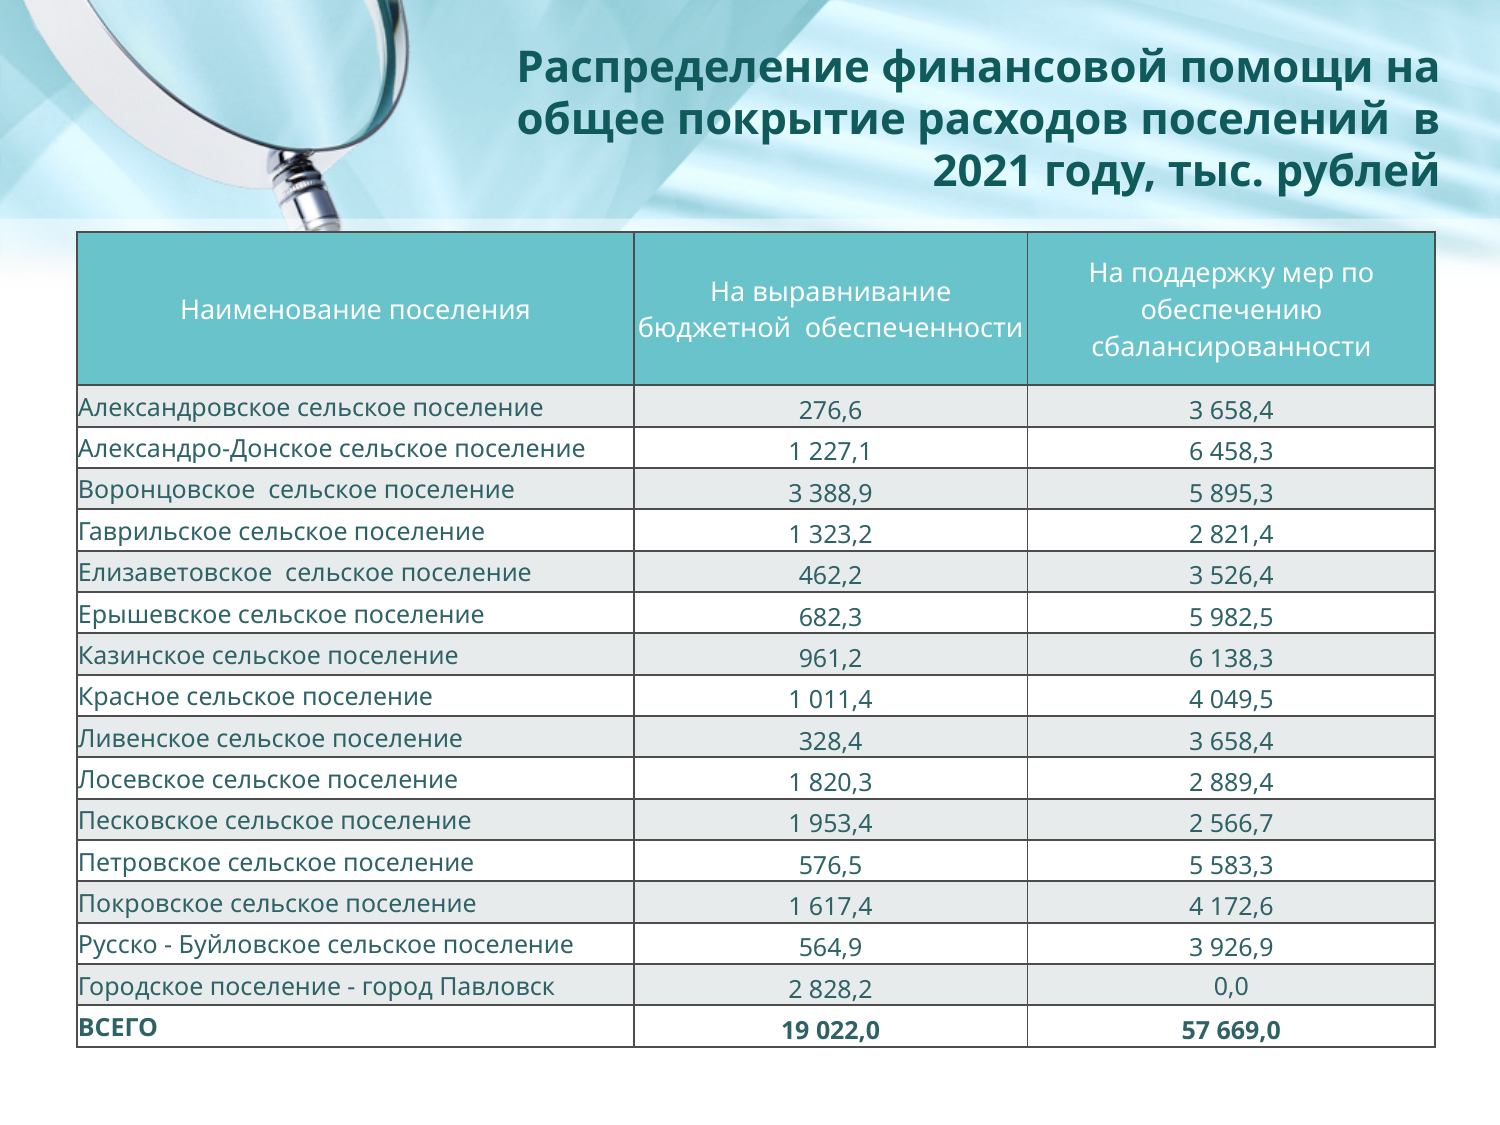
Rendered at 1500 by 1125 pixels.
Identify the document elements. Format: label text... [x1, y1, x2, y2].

table_cell 3 526,4 [1028, 552, 1434, 591]
table_cell Александро-Донское сельское поселение [78, 428, 633, 467]
table_cell Городское поселение - город Павловск [78, 965, 633, 1004]
table_cell ВСЕГО [78, 1006, 633, 1046]
table_cell Песковское сельское поселение [78, 800, 633, 839]
table_cell Воронцовское сельское поселение [78, 469, 633, 508]
table_cell 3 388,9 [635, 469, 1027, 508]
table_cell 1 953,4 [635, 800, 1027, 839]
table_cell 2 821,4 [1028, 510, 1434, 550]
table_cell 3 658,4 [1028, 717, 1434, 756]
table_cell 462,2 [635, 552, 1027, 591]
table_cell Покровское сельское поселение [78, 882, 633, 922]
table_cell Петровское сельское поселение [78, 841, 633, 880]
table_cell 2 828,2 [635, 965, 1027, 1004]
table_header На поддержку мер по обеспечению сбалансированности [1028, 233, 1434, 384]
table_cell Лосевское сельское поселение [78, 758, 633, 798]
table_cell 5 895,3 [1028, 469, 1434, 508]
list Распределение финансовой помощи на общее покрытие расходов поселений в 2021 году, тыс. рублей [407, 30, 1456, 205]
table_cell Гаврильское сельское поселение [78, 510, 633, 550]
table_cell 961,2 [635, 634, 1027, 674]
table_cell 1 011,4 [635, 676, 1027, 715]
table_cell 3 926,9 [1028, 924, 1434, 963]
table_cell 276,6 [635, 386, 1027, 426]
table_cell 576,5 [635, 841, 1027, 880]
table_cell Александровское сельское поселение [78, 386, 633, 426]
table_cell Ерышевское сельское поселение [78, 593, 633, 632]
table_cell 682,3 [635, 593, 1027, 632]
table_cell 3 658,4 [1028, 386, 1434, 426]
picture [0, 0, 1500, 1125]
table_cell 6 138,3 [1028, 634, 1434, 674]
table_cell 2 889,4 [1028, 758, 1434, 798]
table_cell 2 566,7 [1028, 800, 1434, 839]
table_cell 6 458,3 [1028, 428, 1434, 467]
table_cell 5 583,3 [1028, 841, 1434, 880]
table_cell Красное сельское поселение [78, 676, 633, 715]
table_header На выравнивание бюджетной обеспеченности [635, 233, 1027, 384]
table_cell 4 049,5 [1028, 676, 1434, 715]
table_cell 1 617,4 [635, 882, 1027, 922]
table_cell 328,4 [635, 717, 1027, 756]
table_cell 57 669,0 [1028, 1006, 1434, 1046]
table_cell Казинское сельское поселение [78, 634, 633, 674]
table_cell 1 820,3 [635, 758, 1027, 798]
table_cell Ливенское сельское поселение [78, 717, 633, 756]
table_cell 19 022,0 [635, 1006, 1027, 1046]
table_cell 1 227,1 [635, 428, 1027, 467]
table_cell 0,0 [1028, 965, 1434, 1004]
table_cell 4 172,6 [1028, 882, 1434, 922]
table_cell 564,9 [635, 924, 1027, 963]
table_cell Русско - Буйловское сельское поселение [78, 924, 633, 963]
table_header Наименование поселения [78, 233, 633, 384]
table_cell Елизаветовское сельское поселение [78, 552, 633, 591]
table_cell 5 982,5 [1028, 593, 1434, 632]
table_cell 1 323,2 [635, 510, 1027, 550]
